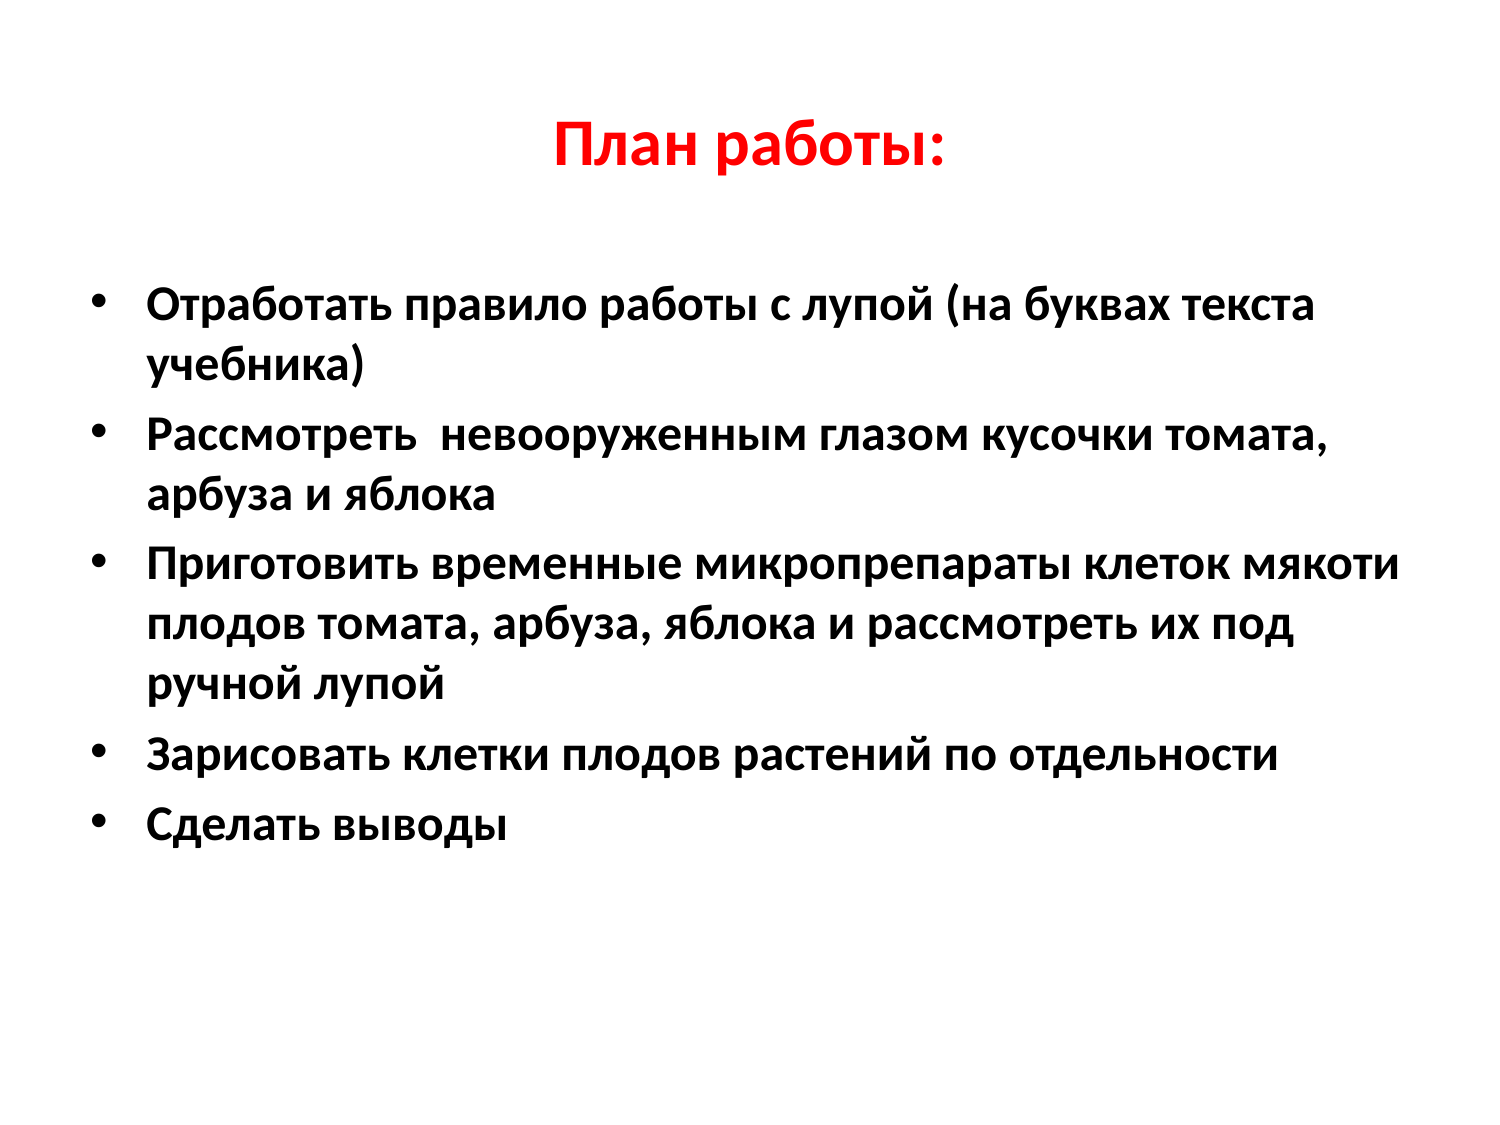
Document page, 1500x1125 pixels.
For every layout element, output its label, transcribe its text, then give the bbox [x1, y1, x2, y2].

title План работы: [75, 45, 1425, 233]
list Отработать правило работы с лупой (на буквах текста учебника) Рассмотреть невооруженным глазом кусочки томата, арбуза и яблока Приготовить временные микропрепараты клеток мякоти плодов томата, арбуза, яблока и рассмотреть их под ручной лупой Зарисовать клетки плодов растений по отдельности Сделать выводы [75, 262, 1425, 1005]
